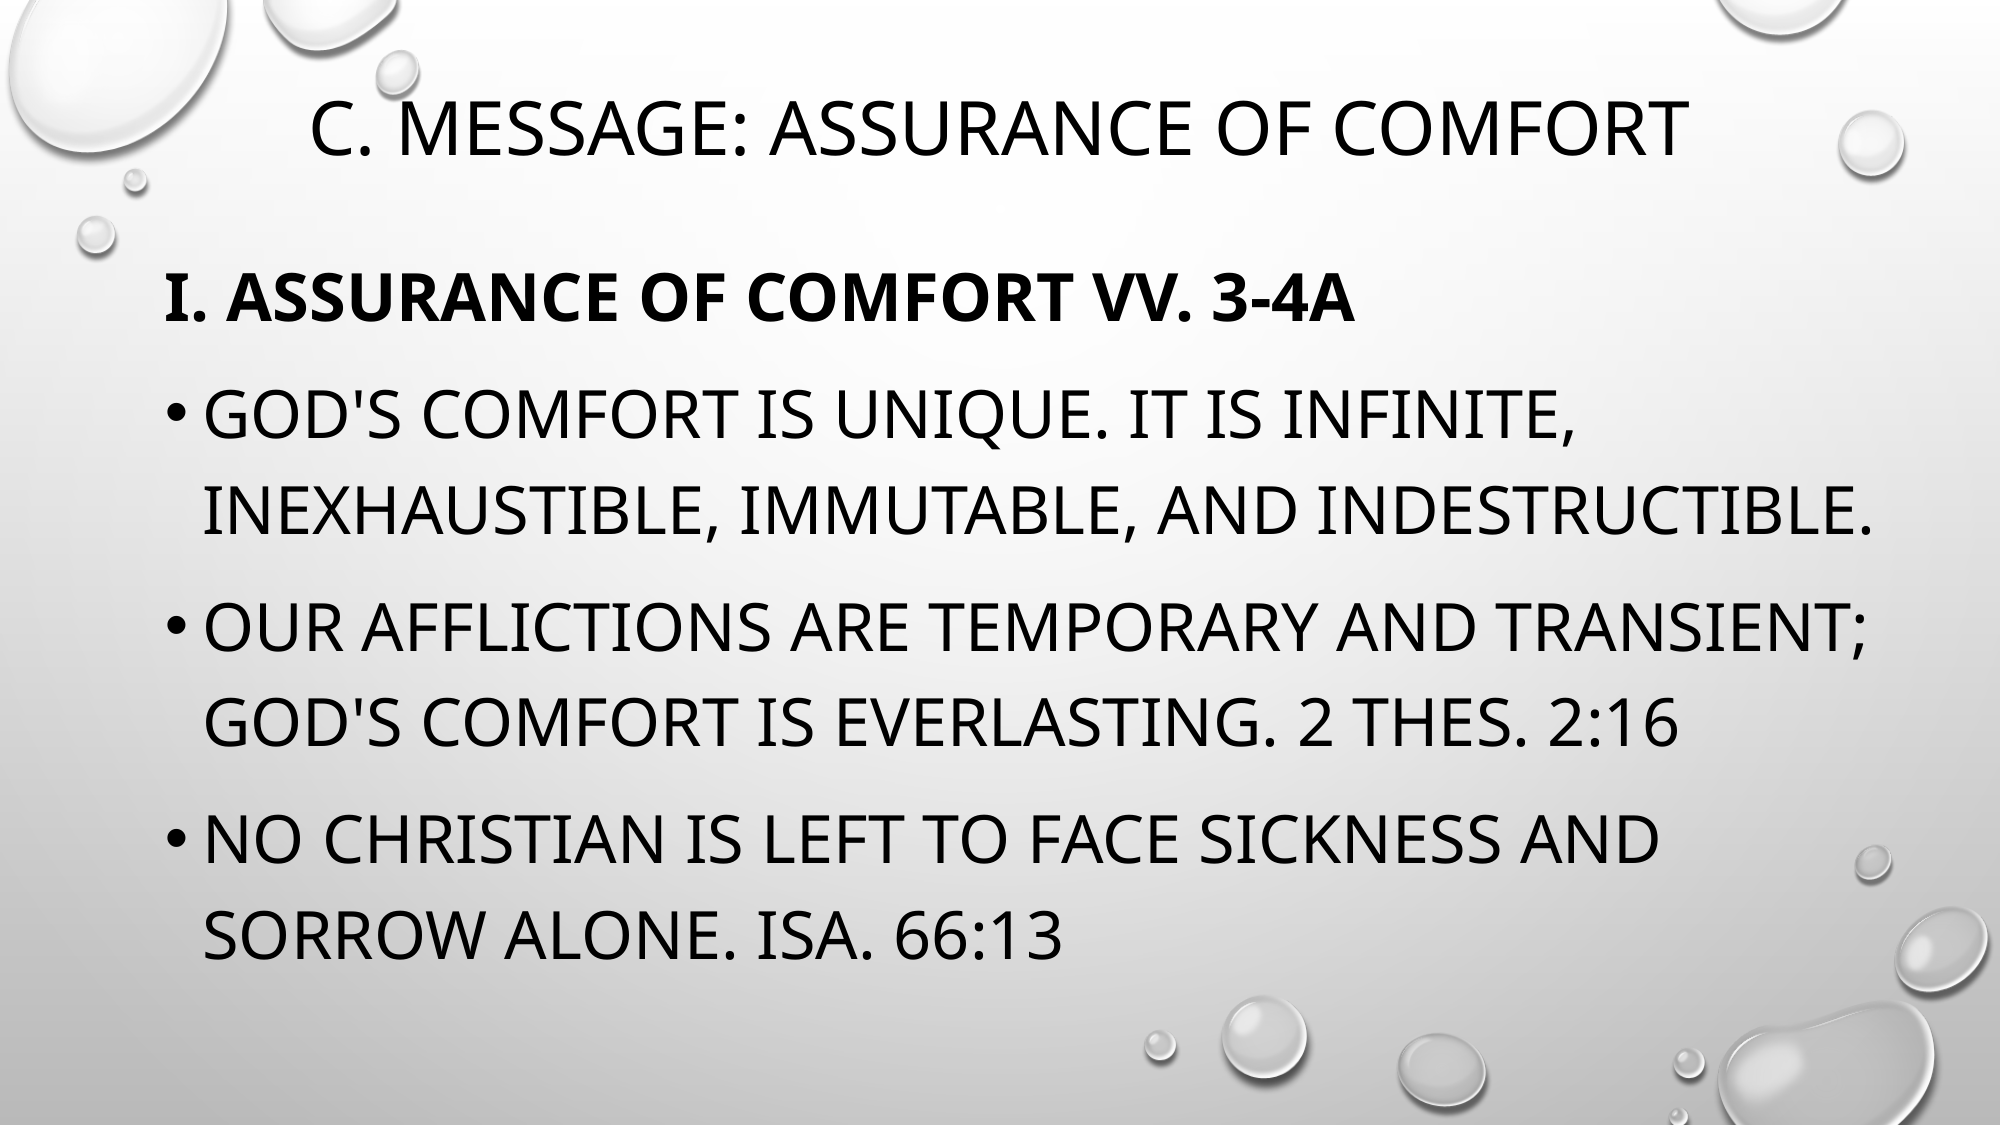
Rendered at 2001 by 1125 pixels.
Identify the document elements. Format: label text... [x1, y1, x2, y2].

title c. message: assurance of comfort [149, 0, 1850, 231]
picture [0, 0, 2000, 1125]
list I. Assurance of comfort vv. 3-4a God's comfort is unique. It is infinite, inexhaustible, immutable, and indestructible. Our afflictions are temporary and transient; God's comfort is everlasting. 2 Thes. 2:16 No Christian is left to face sickness and sorrow alone. Isa. 66:13 [149, 231, 1938, 794]
